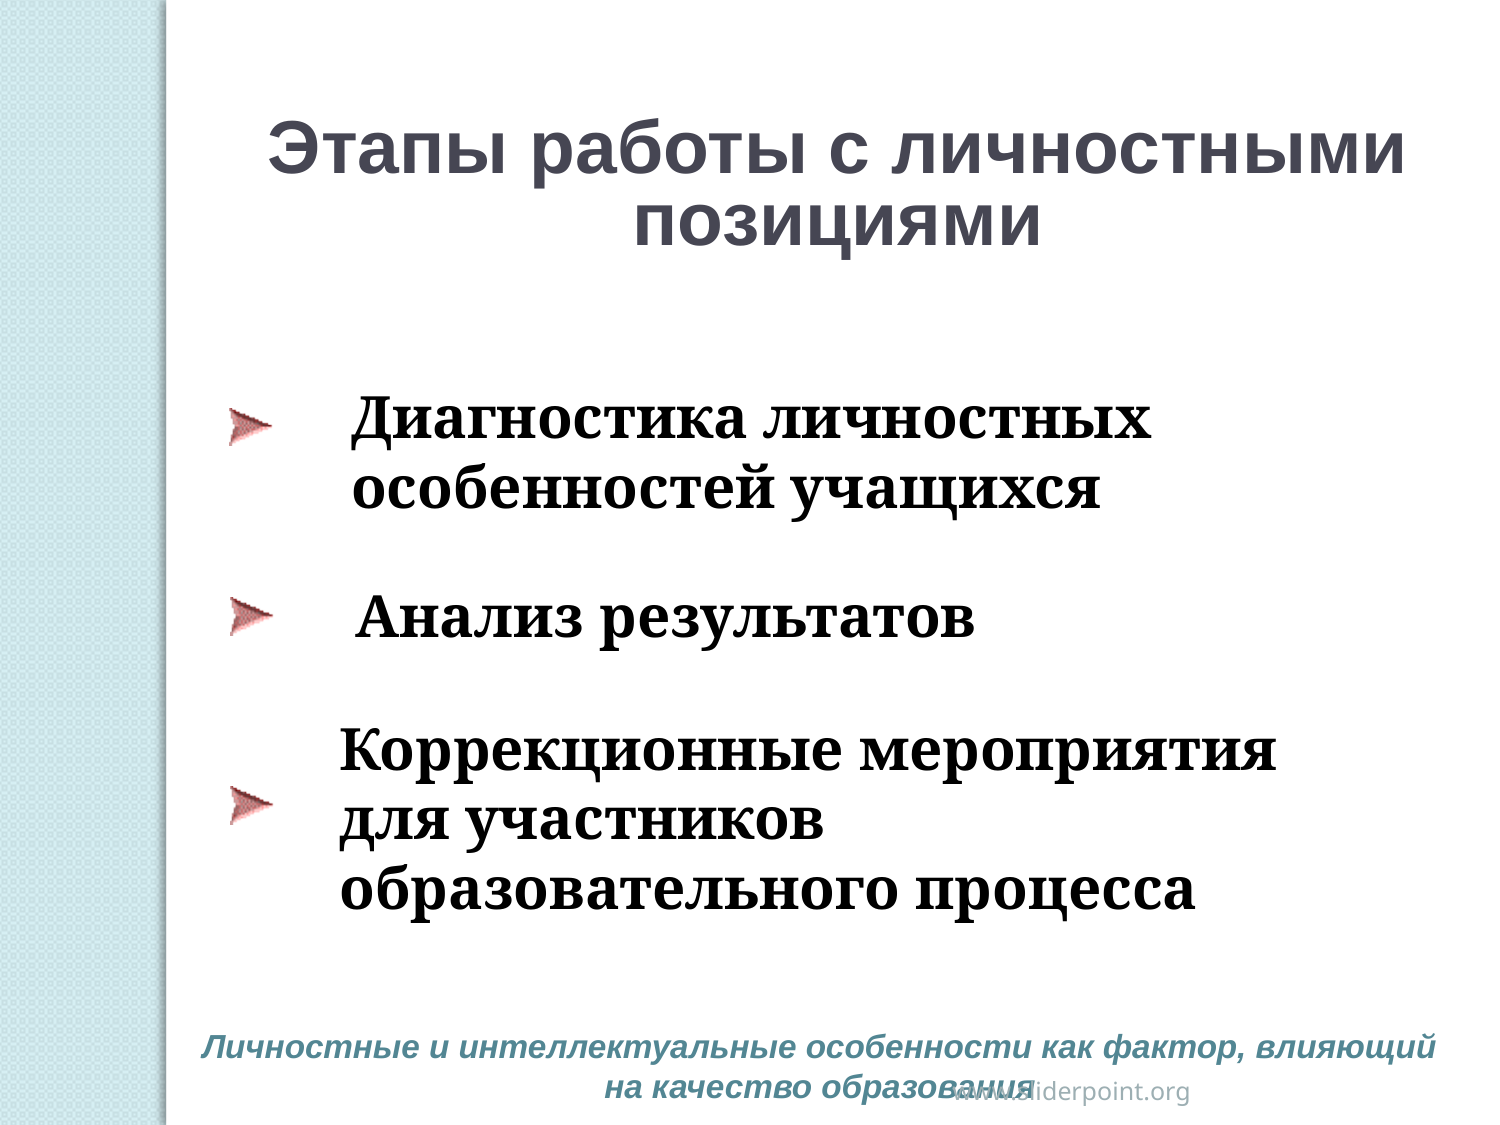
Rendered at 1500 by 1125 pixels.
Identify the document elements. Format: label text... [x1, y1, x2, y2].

text_box Личностные и интеллектуальные особенности как фактор, влияющий на качество образования [187, 1034, 937, 1113]
footer www.sliderpoint.org [937, 1034, 1413, 1113]
picture [229, 408, 302, 447]
text_box Диагностика личностных особенностей учащихся [336, 372, 1362, 528]
text_box Анализ результатов [324, 571, 1353, 657]
text_box Этапы работы с личностными позициями [175, 93, 1500, 282]
text_box Личностные и интеллектуальные особенности как фактор, влияющий на качество образования [1413, 1034, 1454, 1113]
text_box Коррекционные мероприятия для участников образовательного процесса [324, 704, 1388, 929]
picture [229, 786, 302, 825]
picture [229, 597, 302, 636]
